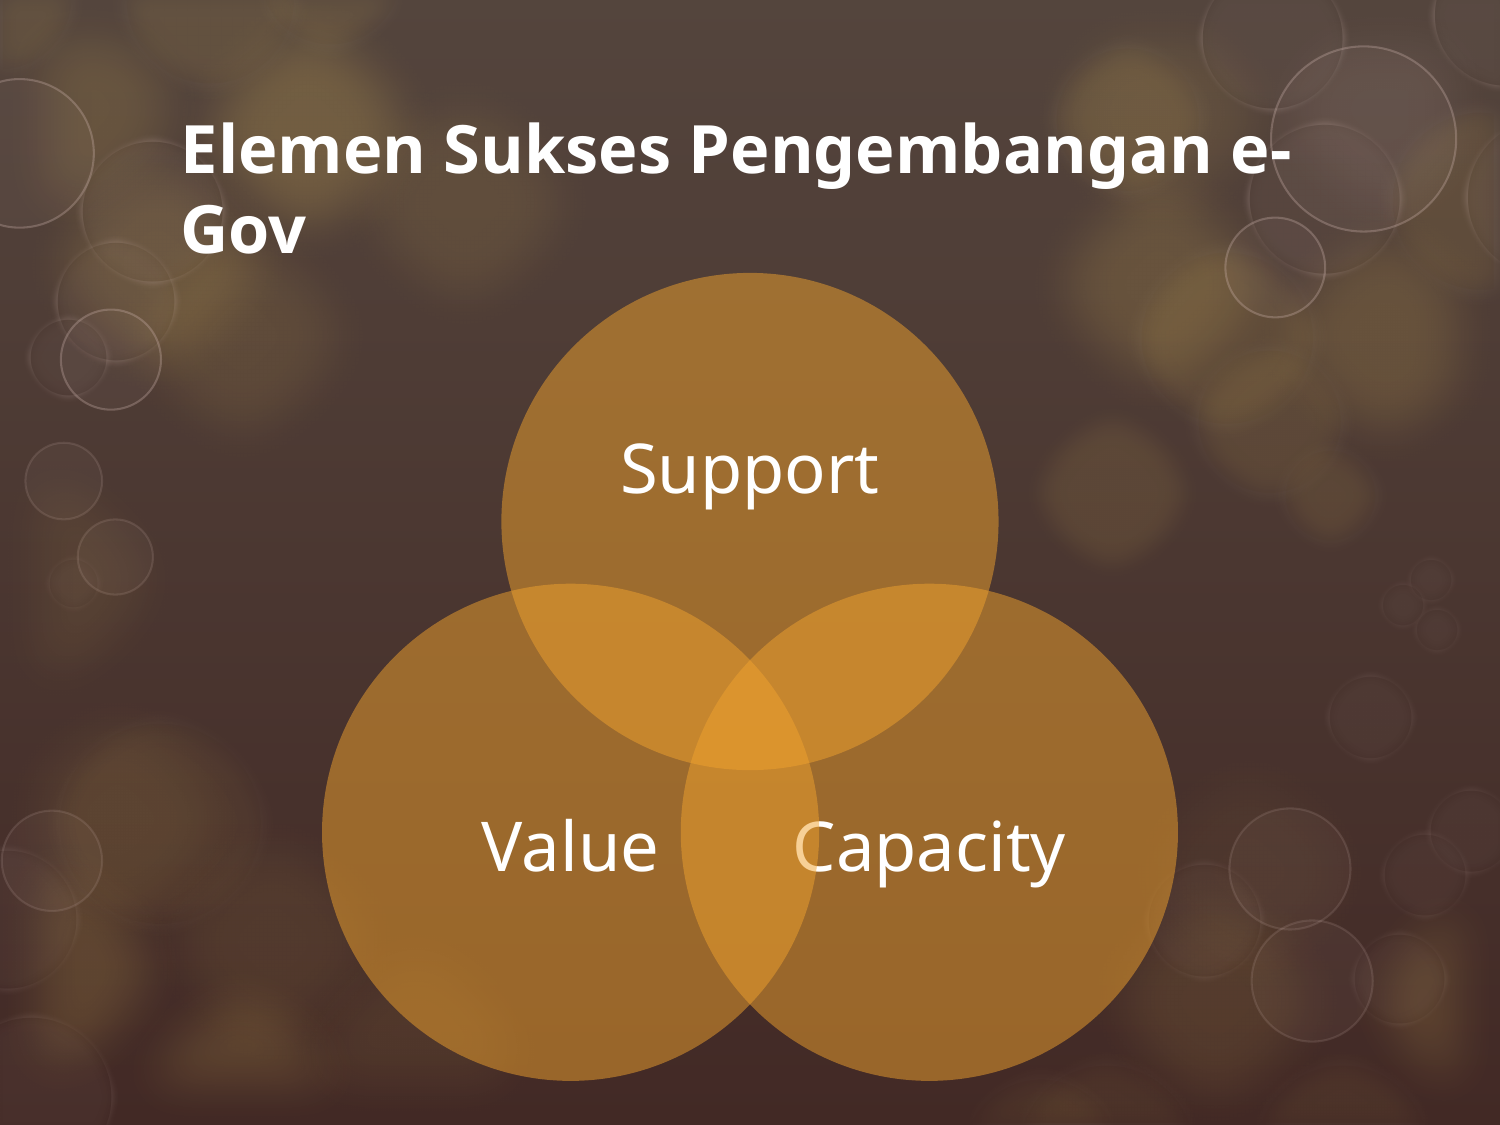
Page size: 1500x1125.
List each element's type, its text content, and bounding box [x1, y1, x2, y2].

title Elemen Sukses Pengembangan e-Gov [165, 110, 1335, 262]
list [165, 262, 1335, 1092]
